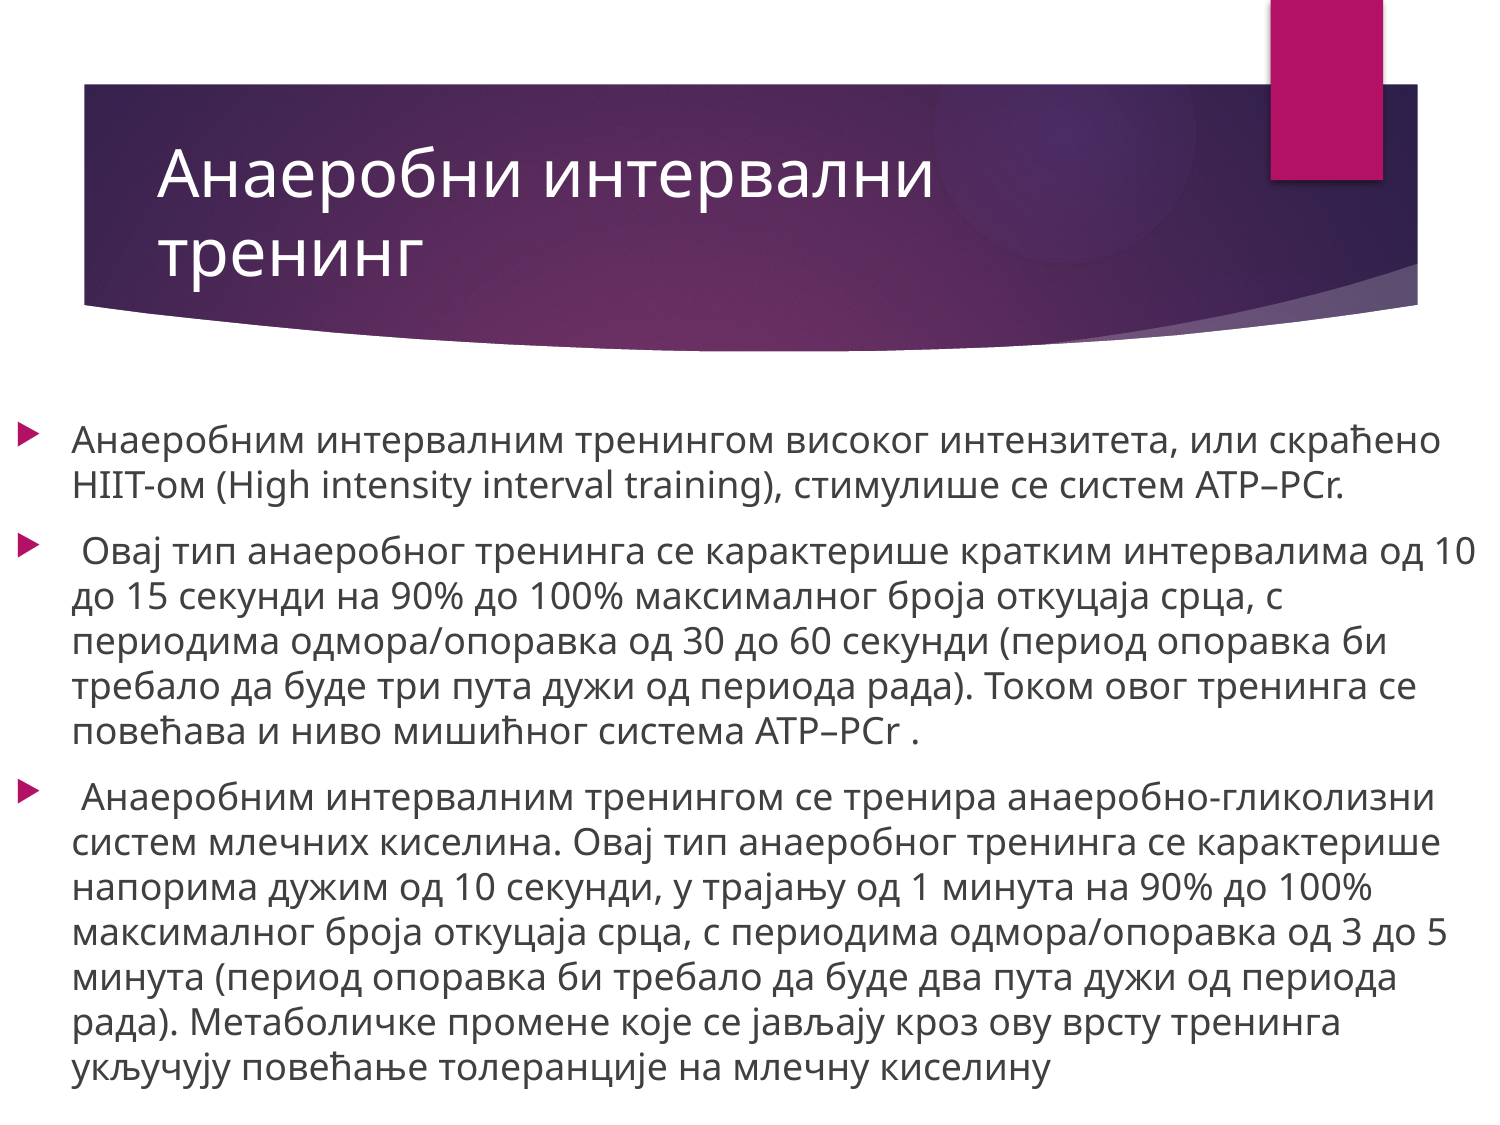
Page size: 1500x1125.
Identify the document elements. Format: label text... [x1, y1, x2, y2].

title Анаеробни интервални тренинг [142, 152, 1183, 269]
list Анаеробним интервалним тренингом високог интензитета, или скраћено HIIT-ом (High intensity interval training), стимулише се систем ATP–PCr. Овај тип анаеробног тренинга се карактерише кратким интервалима од 10 до 15 секунди на 90% до 100% максималног броја откуцаја срца, с периодима одмора/опоравка од 30 до 60 секунди (период опоравка би требало да буде три пута дужи од периода рада). Током овог тренинга се повећава и ниво мишићног система ATP–PCr . Анаеробним интервалним тренингом се тренира анаеробно-гликолизни систем млечних киселина. Овај тип анаеробног тренинга се карактерише напорима дужим од 10 секунди, у трајању од 1 минута на 90% до 100% максималног броја откуцаја срца, с периодима одмора/опоравка од 3 до 5 минута (период опоравка би требало да буде два пута дужи од периода рада). Метаболичке промене које се јављају кроз ову врсту тренинга укључују повећање толеранције на млечну киселину [0, 408, 1500, 1125]
